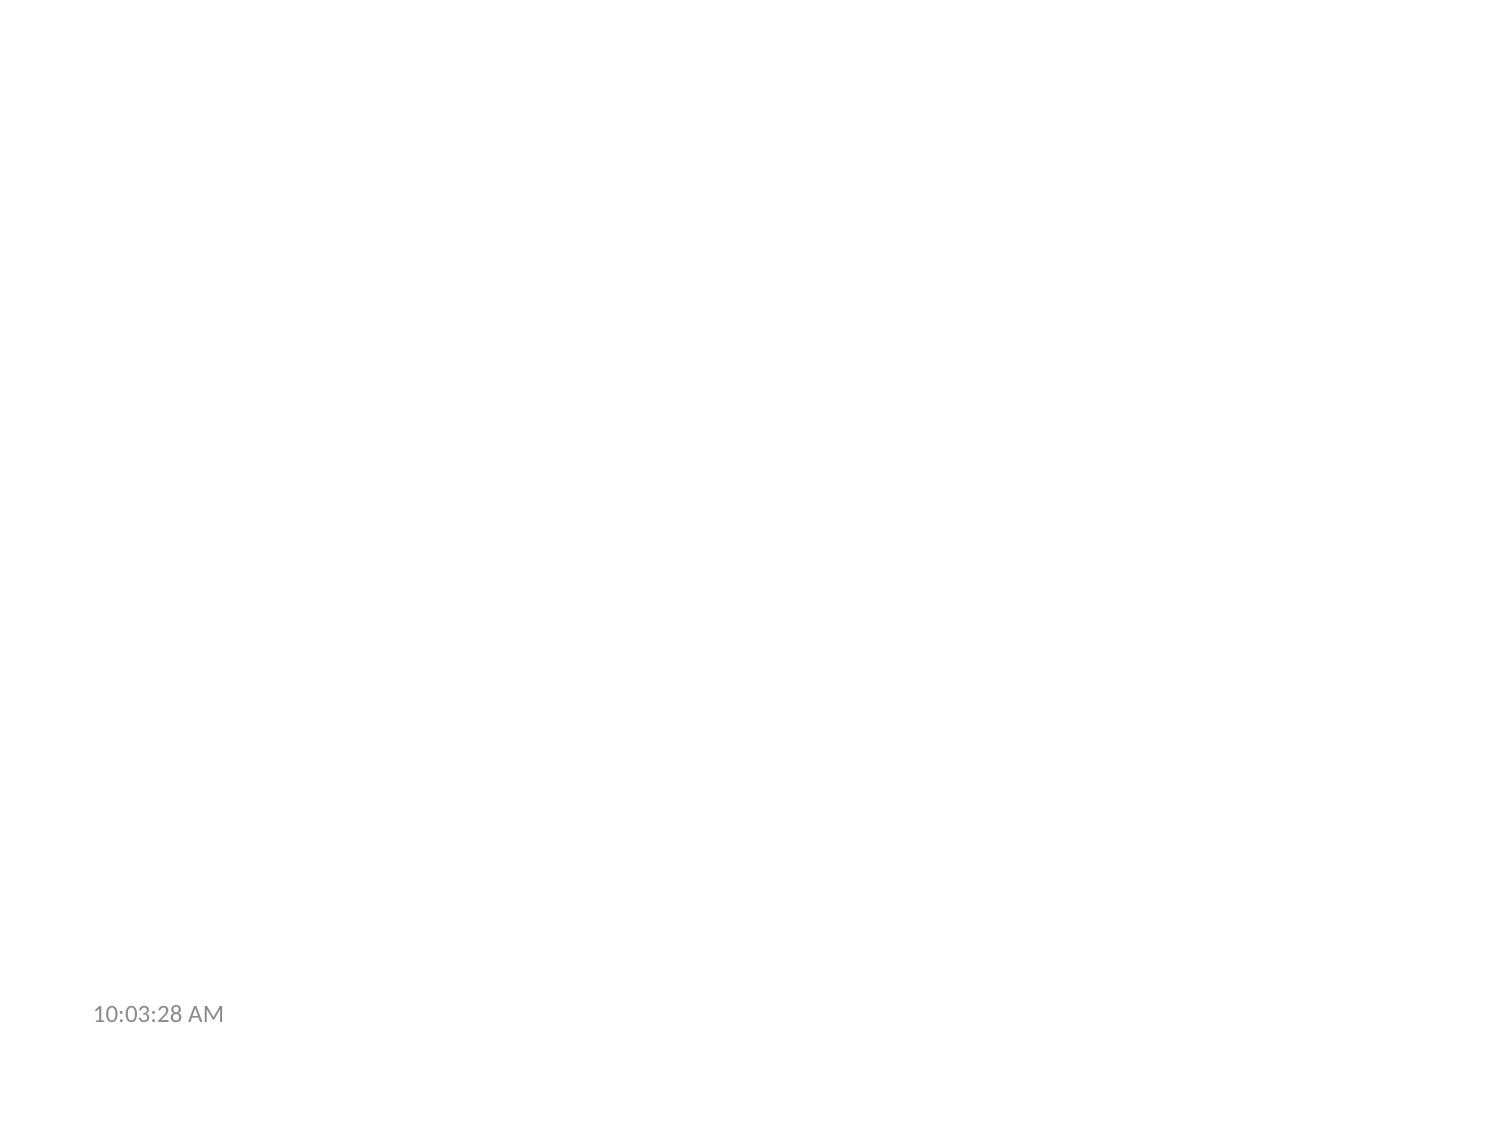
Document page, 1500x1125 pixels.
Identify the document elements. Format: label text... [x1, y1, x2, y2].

text_box 3:35:09 PM [77, 982, 428, 1043]
